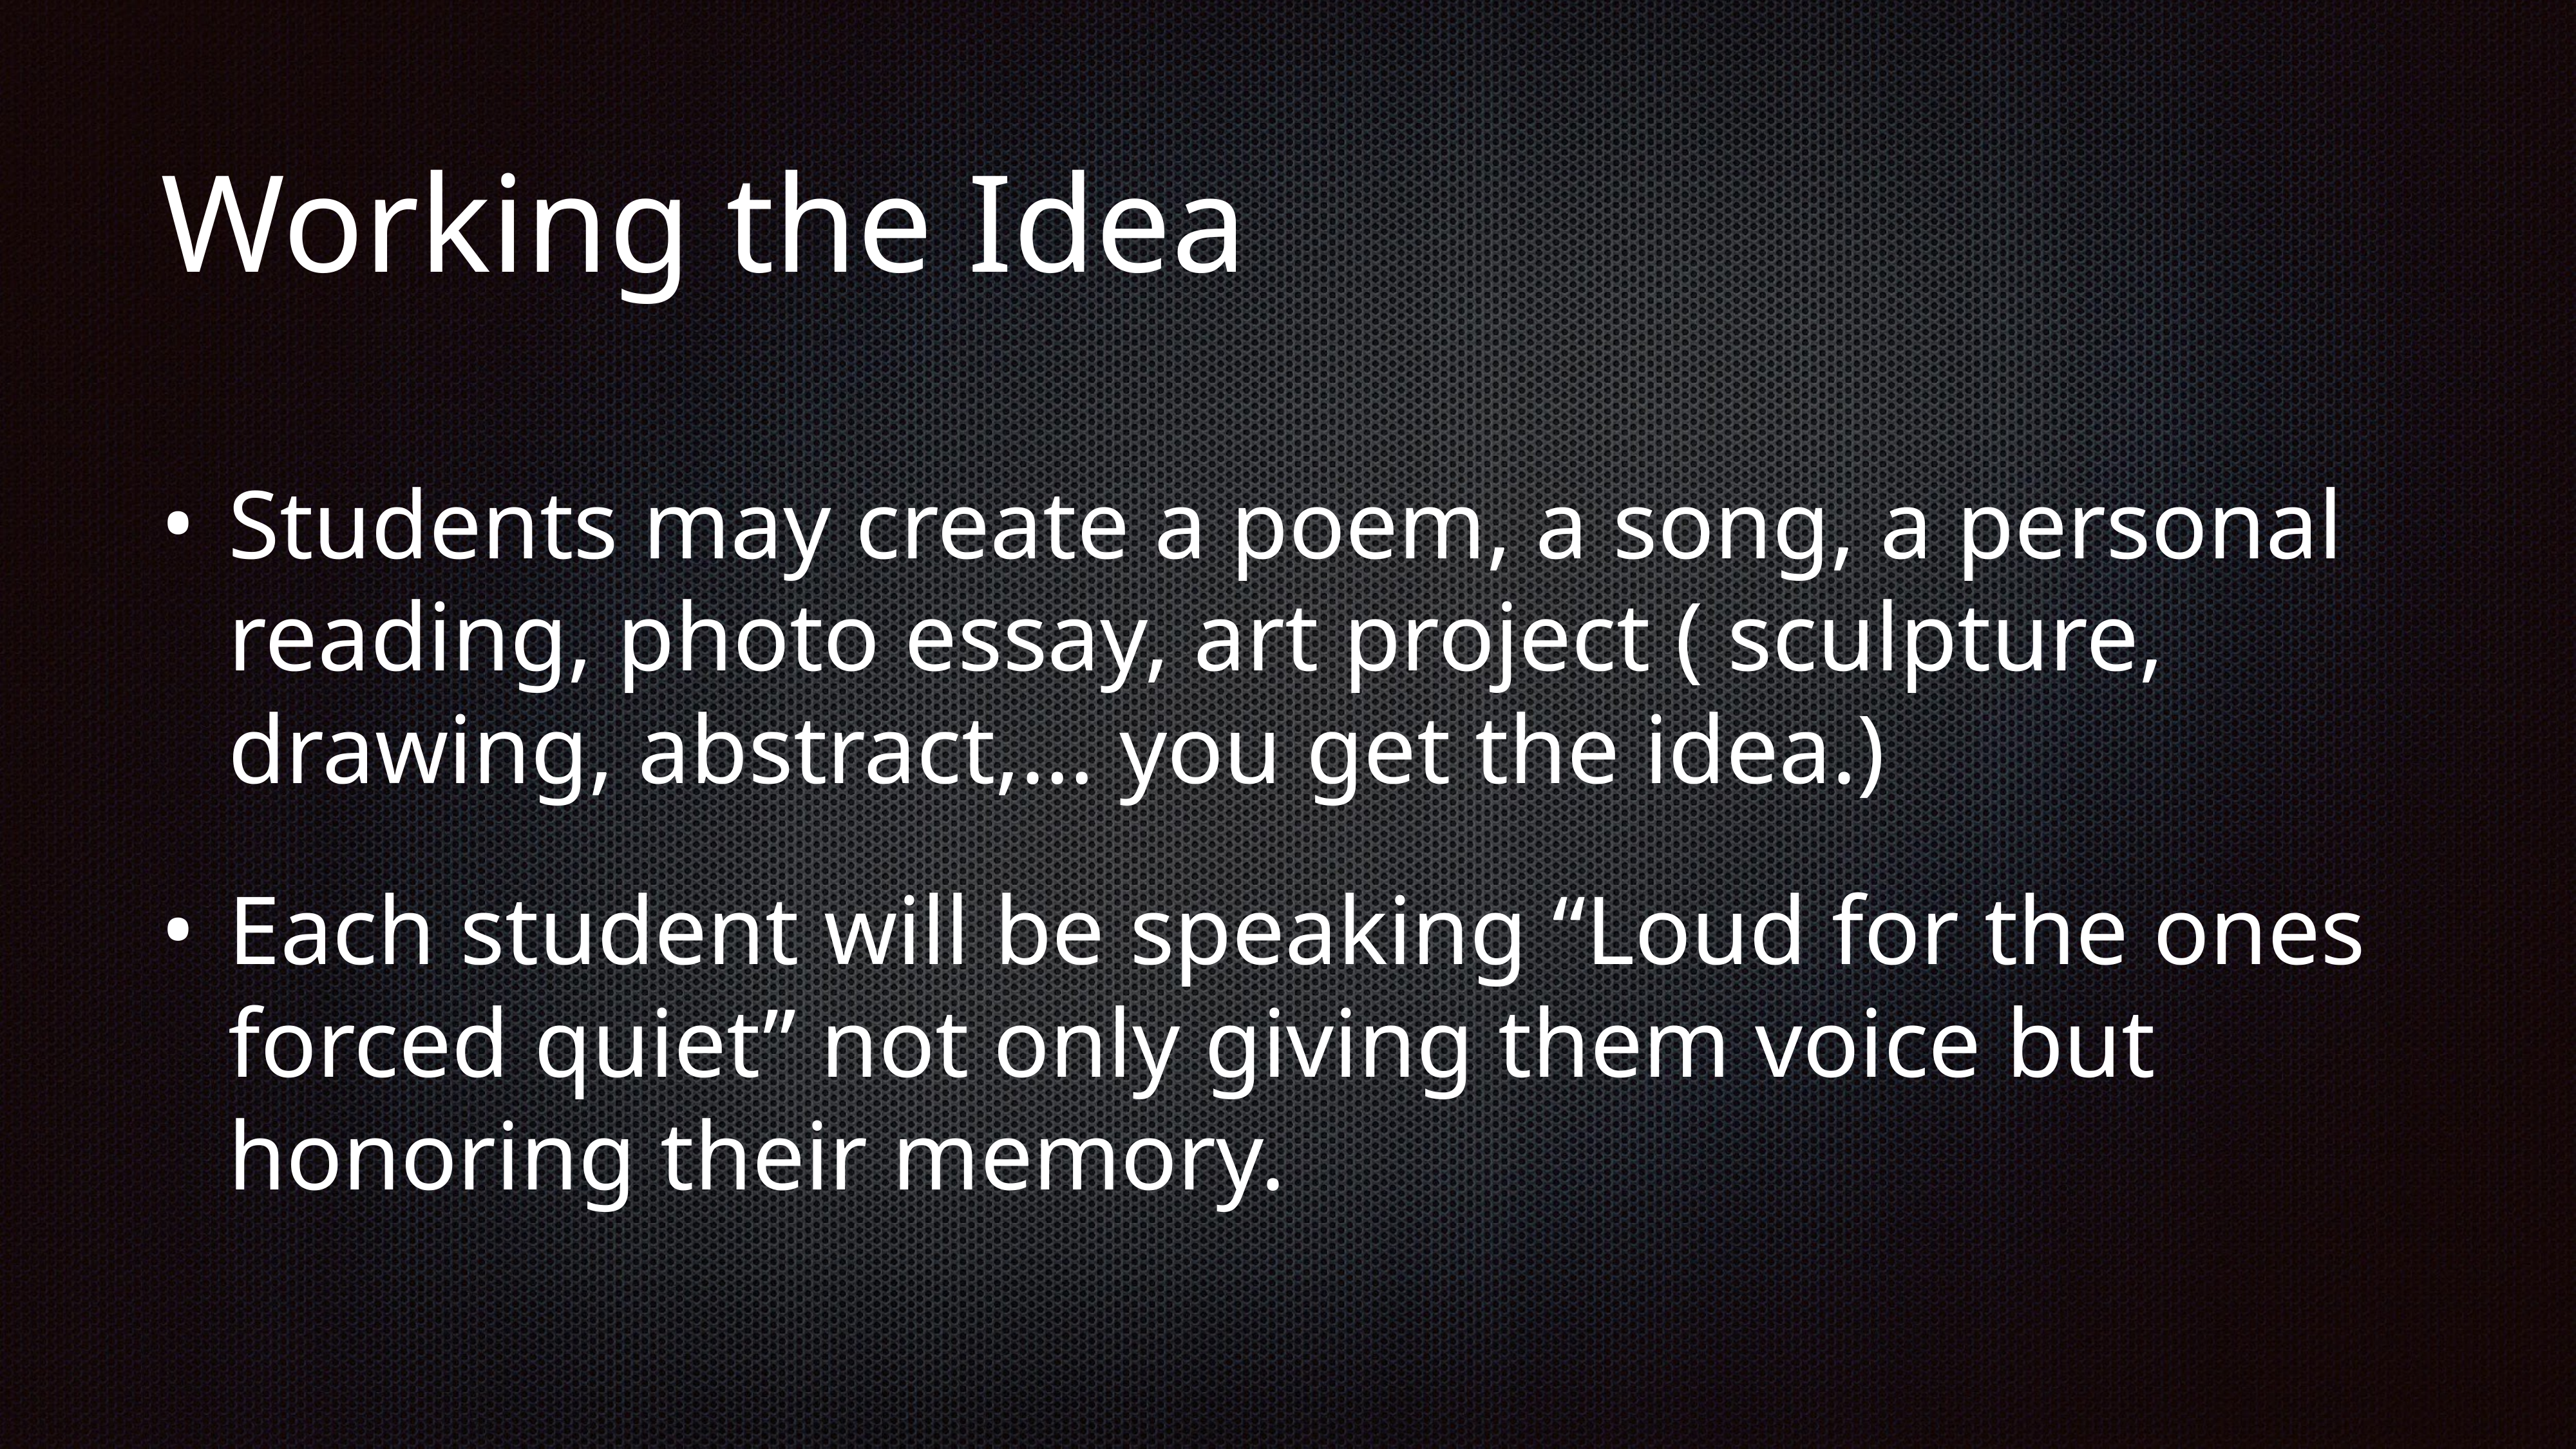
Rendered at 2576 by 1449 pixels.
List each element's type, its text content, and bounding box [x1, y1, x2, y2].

list Students may create a poem, a song, a personal reading, photo essay, art project ( sculpture, drawing, abstract,… you get the idea.) Each student will be speaking “Loud for the ones forced quiet” not only giving them voice but honoring their memory. [155, 412, 2421, 1262]
title Working the Idea [155, 37, 2421, 400]
picture [0, 0, 2576, 1449]
